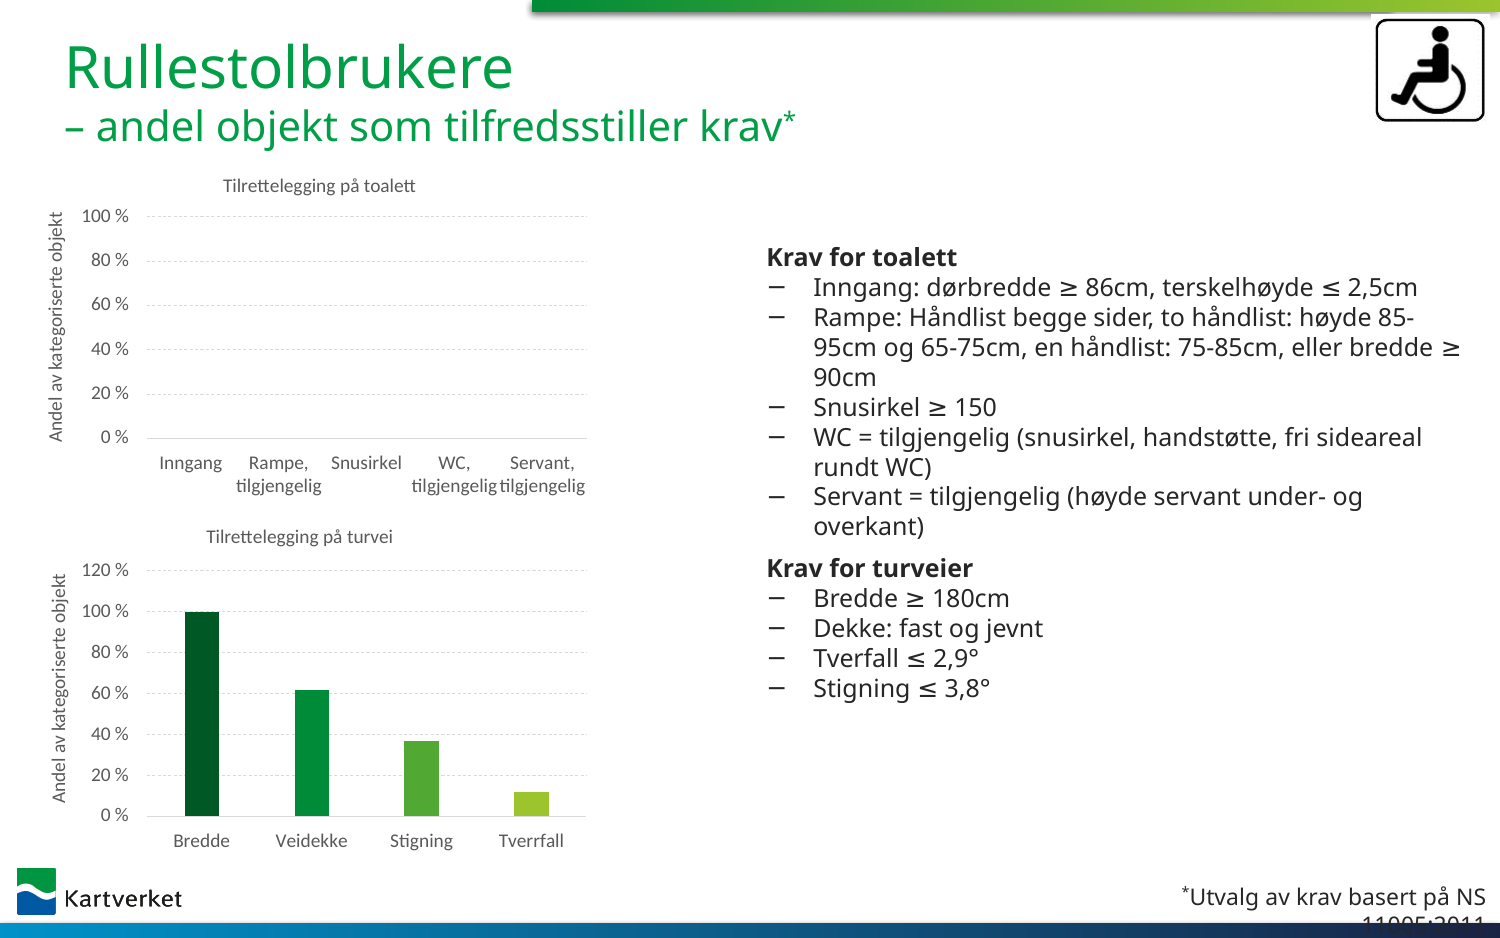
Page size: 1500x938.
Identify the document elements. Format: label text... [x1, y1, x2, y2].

text_box Krav for turveier Bredde ≥ 180cm Dekke: fast og jevnt Tverfall ≤ 2,9° Stigning ≤ 3,8° [751, 545, 1483, 710]
picture [41, 520, 598, 859]
text_box *Utvalg av krav basert på NS 11005:2011 [1068, 873, 1500, 938]
picture [41, 166, 598, 505]
picture [1371, 13, 1491, 127]
text_box Krav for toalett Inngang: dørbredde ≥ 86cm, terskelhøyde ≤ 2,5cm Rampe: Håndlist begge sider, to håndlist: høyde 85-95cm og 65-75cm, en håndlist: 75-85cm, eller bredde ≥ 90cm Snusirkel ≥ 150 WC = tilgjengelig (snusirkel, handstøtte, fri sideareal rundt WC) Servant = tilgjengelig (høyde servant under- og overkant) [751, 234, 1483, 545]
text_box Rullestolbrukere – andel objekt som tilfredsstiller krav* [49, 14, 1431, 158]
